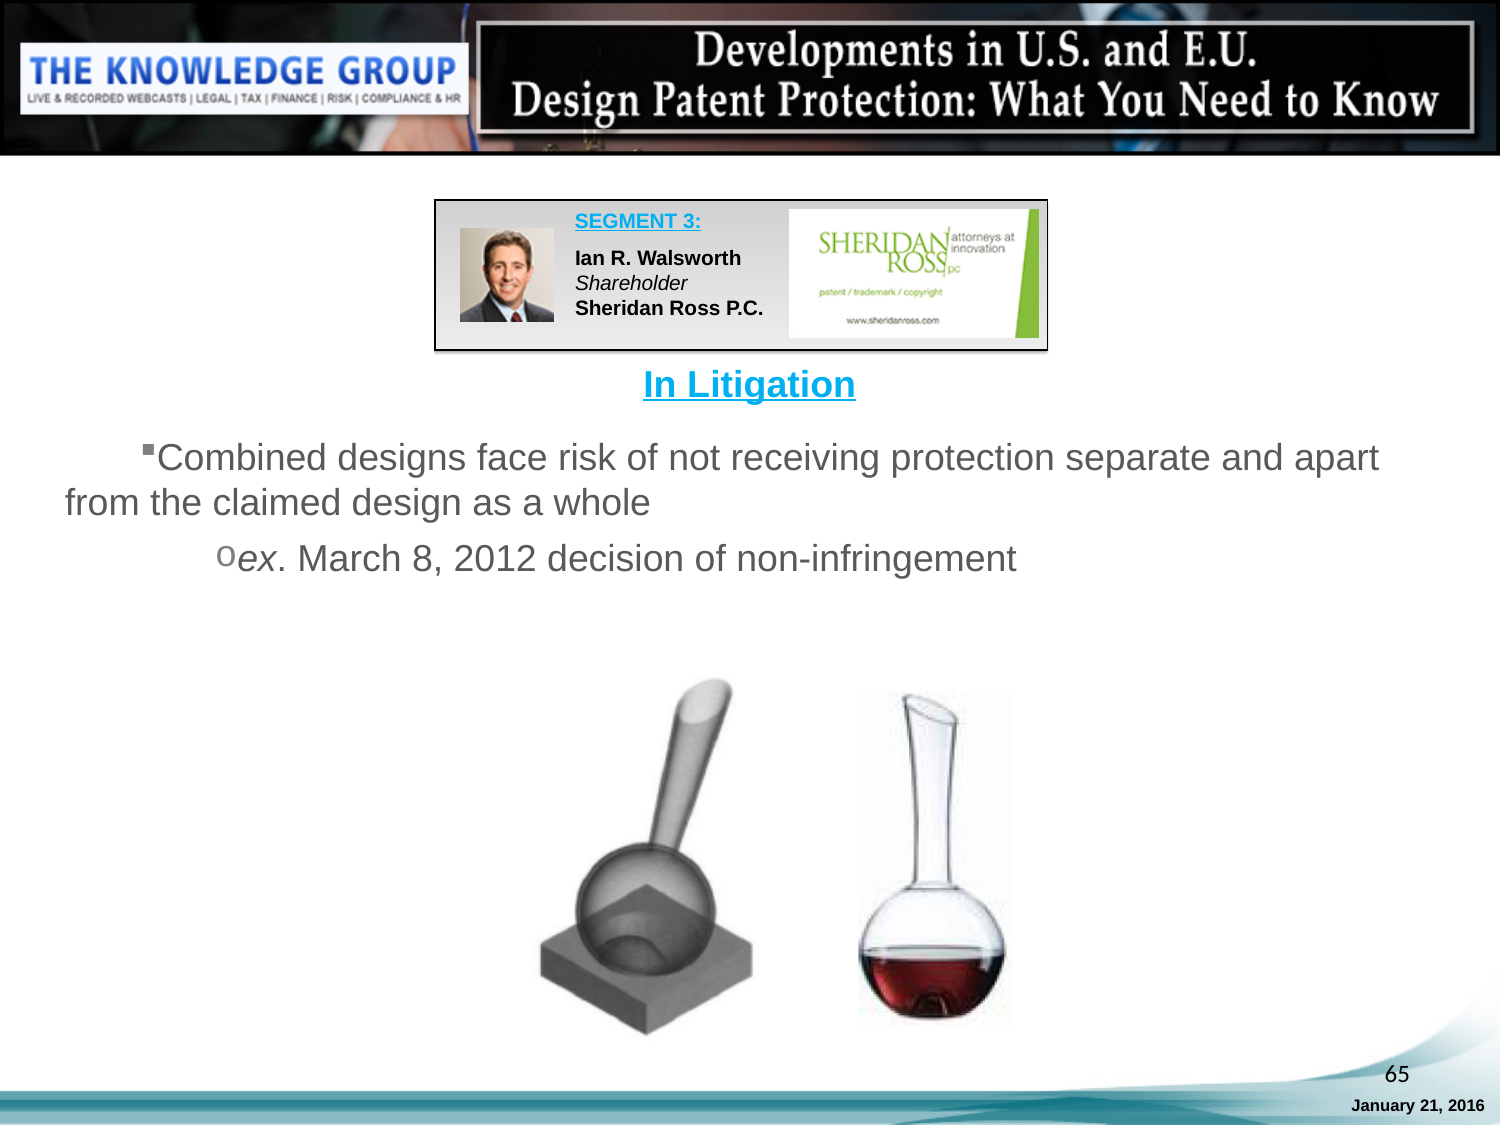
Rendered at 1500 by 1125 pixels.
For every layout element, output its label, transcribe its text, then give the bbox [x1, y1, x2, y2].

text_box January 21, 2016 [1100, 1087, 1500, 1123]
picture [0, 412, 1500, 1125]
slide_number 65 [1074, 1042, 1425, 1103]
text_box In Litigation [0, 352, 1500, 412]
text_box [434, 199, 1048, 351]
picture [0, 0, 1500, 352]
text_box Combined designs face risk of not receiving protection separate and apart from the claimed design as a whole ex. March 8, 2012 decision of non-infringement [50, 425, 1450, 682]
